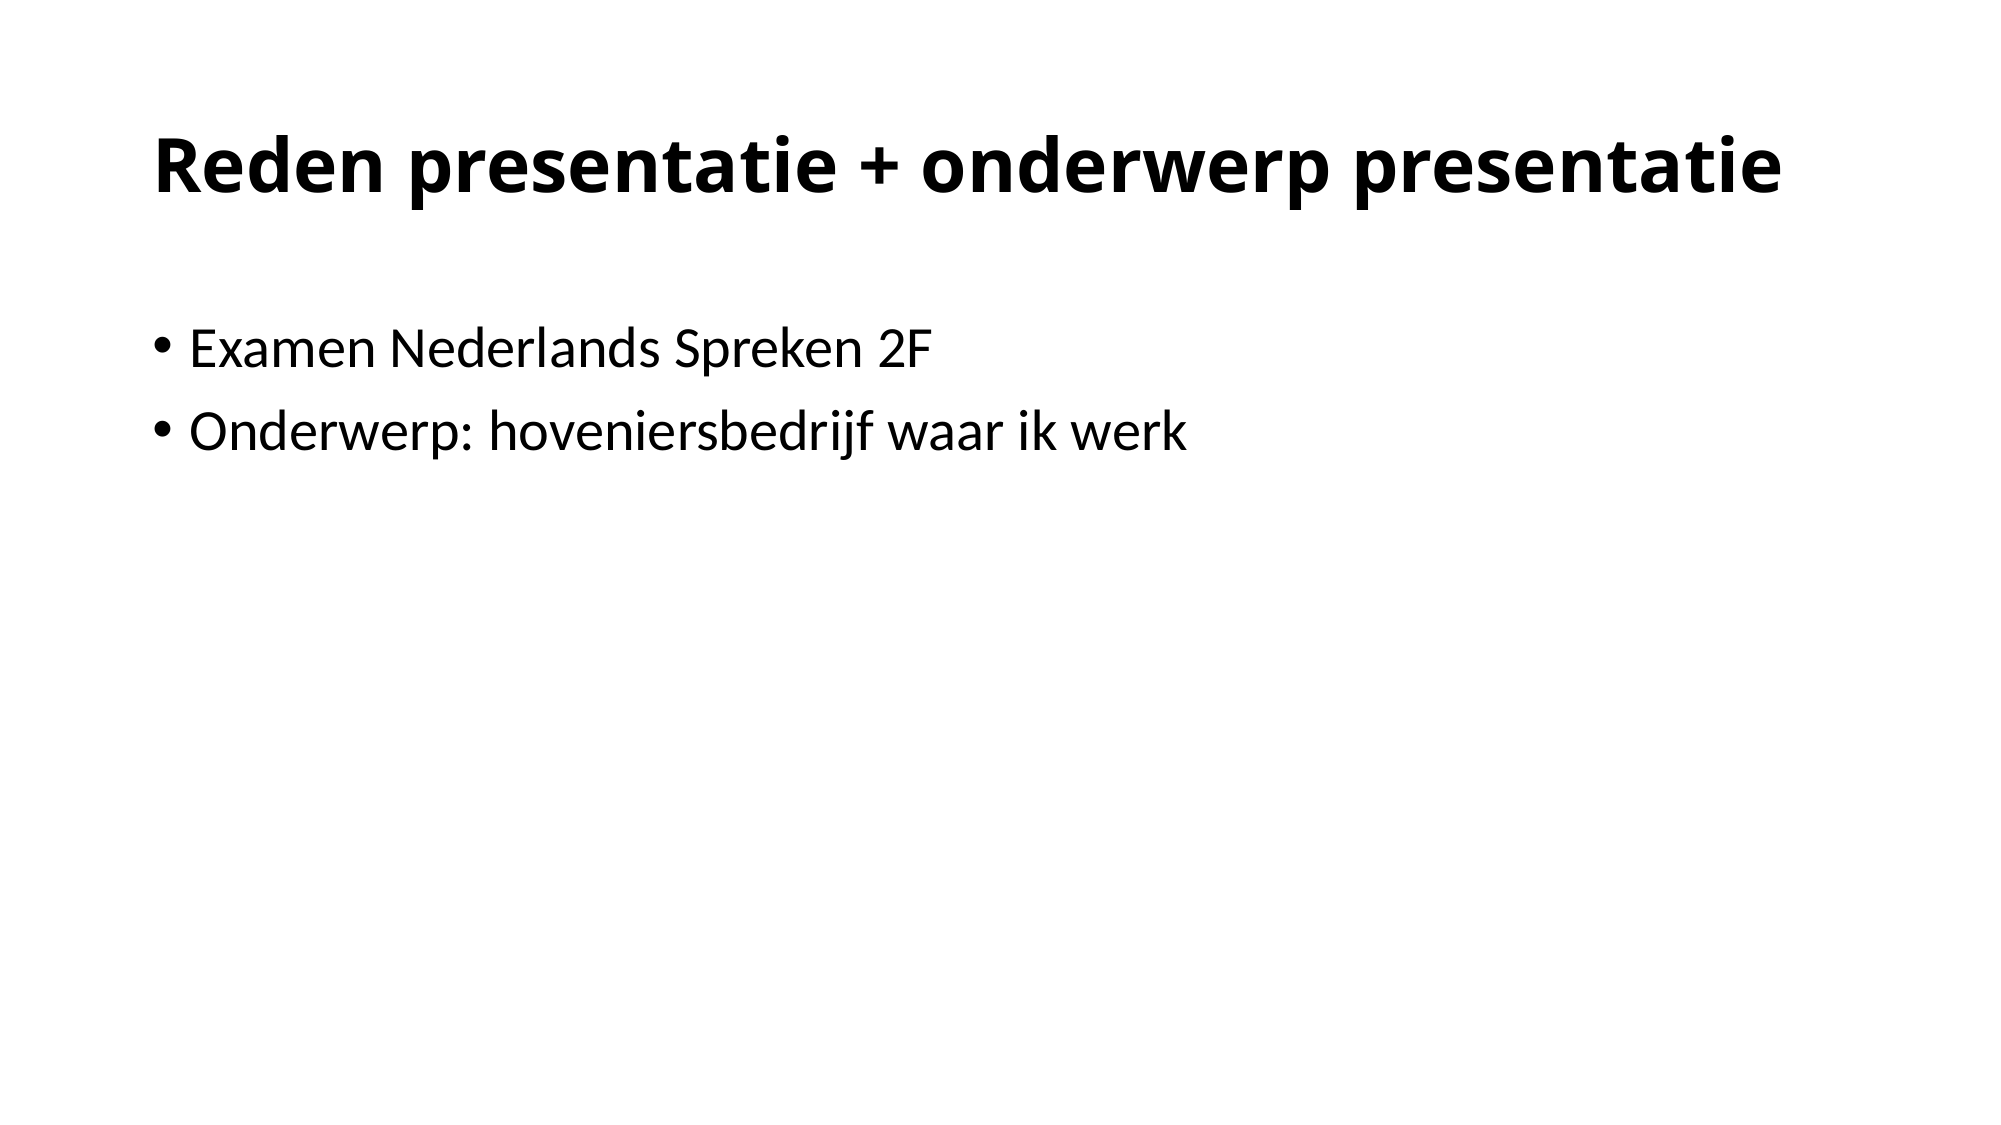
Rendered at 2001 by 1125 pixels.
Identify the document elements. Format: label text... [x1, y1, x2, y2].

list Examen Nederlands Spreken 2F Onderwerp: hoveniersbedrijf waar ik werk [137, 309, 1863, 726]
title Reden presentatie + onderwerp presentatie [137, 59, 1863, 278]
